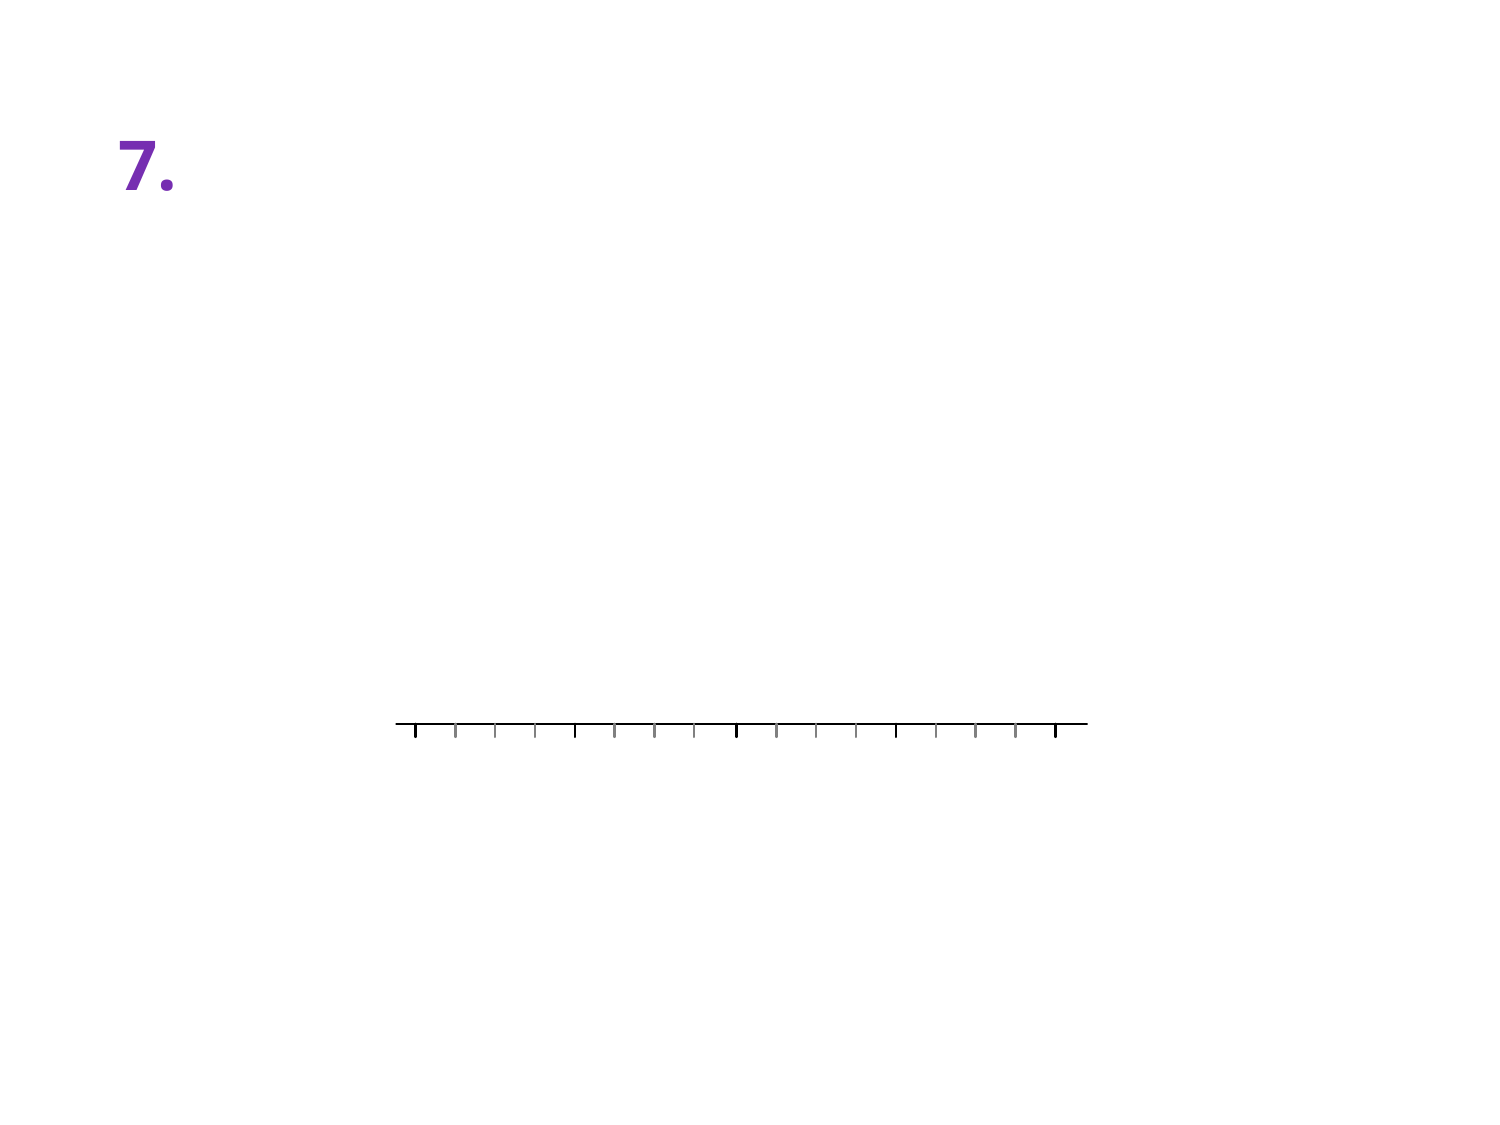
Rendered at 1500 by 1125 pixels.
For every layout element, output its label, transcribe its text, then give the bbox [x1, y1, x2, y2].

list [395, 326, 1088, 744]
title 7. [103, 59, 1397, 278]
